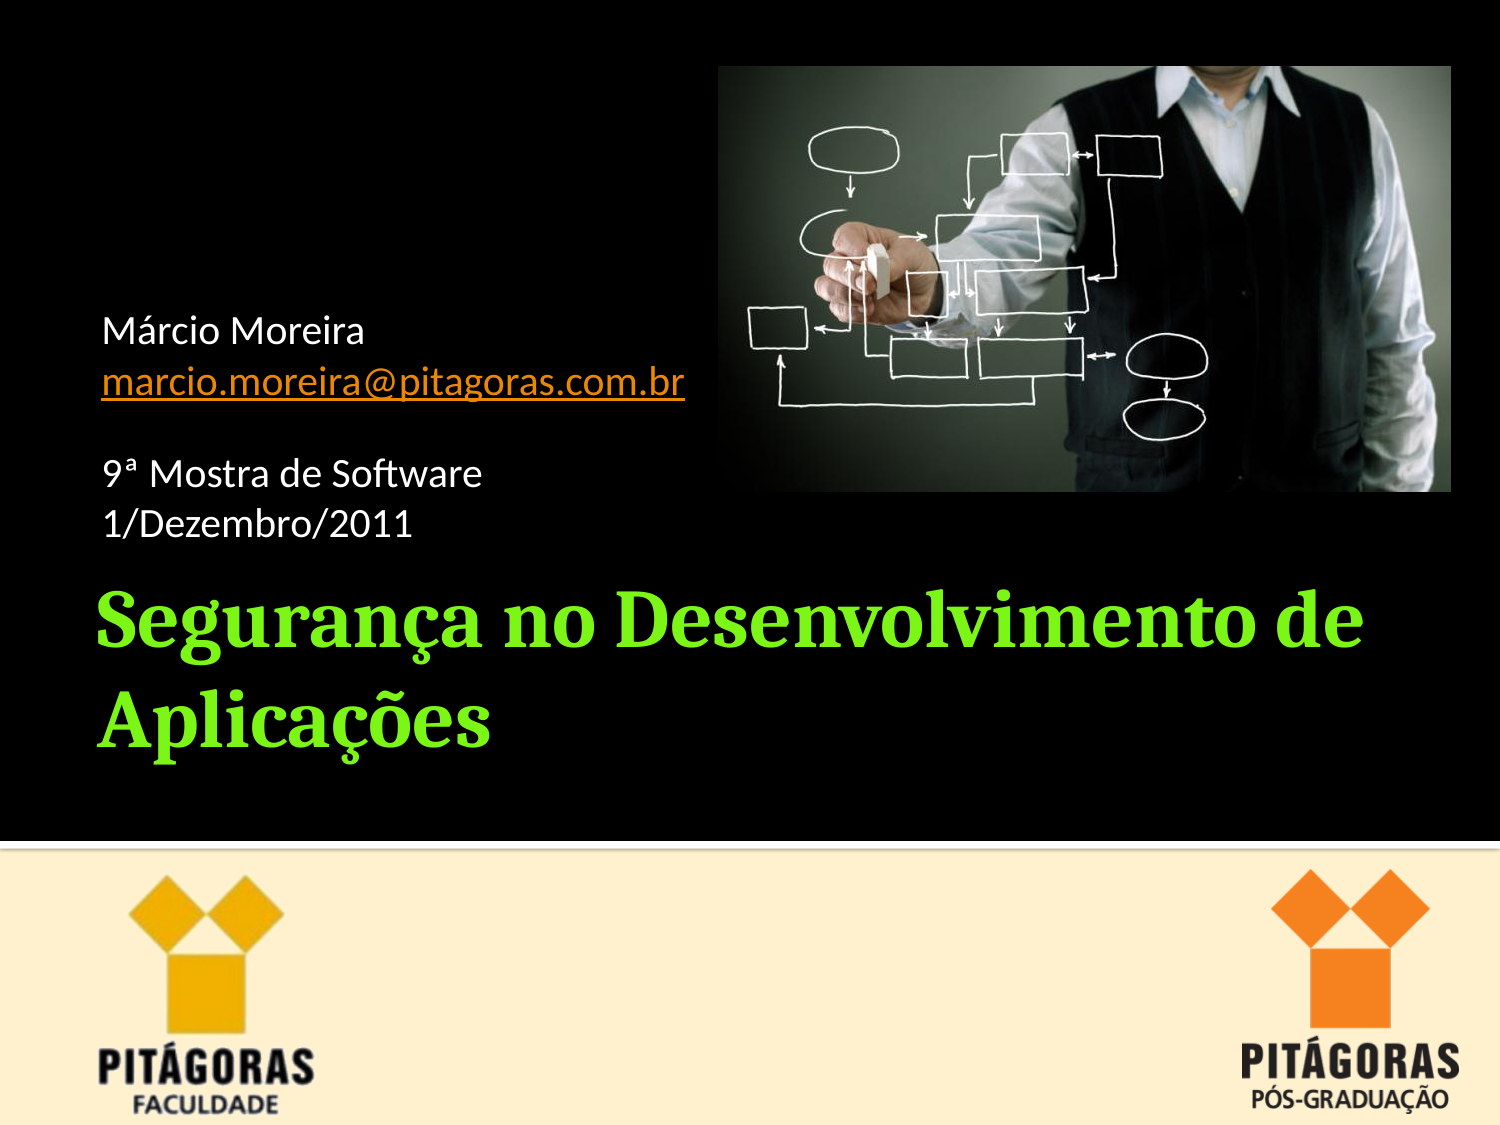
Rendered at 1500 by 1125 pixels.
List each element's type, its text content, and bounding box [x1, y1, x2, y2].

title Segurança no Desenvolvimento de Aplicações [82, 527, 1447, 802]
picture [718, 66, 1451, 492]
picture [88, 868, 325, 1118]
subtitle Márcio Moreira marcio.moreira@pitagoras.com.br 9ª Mostra de Software 1/Dezembro/2011 [82, 293, 933, 546]
picture [1242, 869, 1459, 1114]
